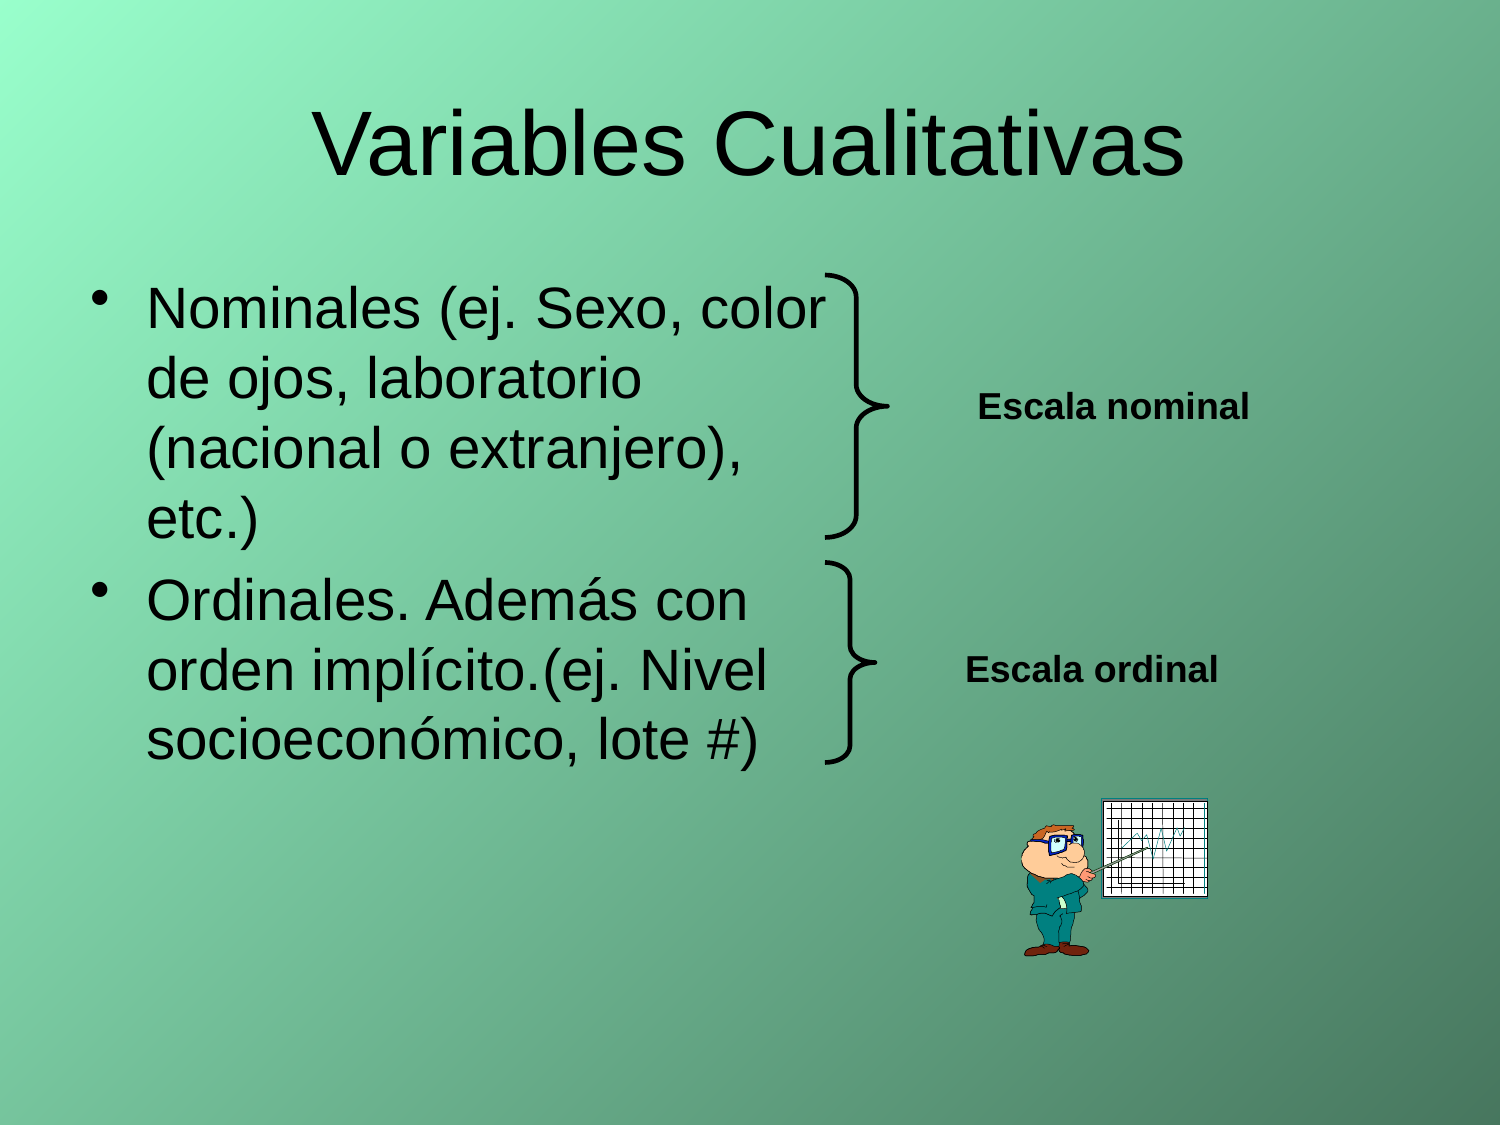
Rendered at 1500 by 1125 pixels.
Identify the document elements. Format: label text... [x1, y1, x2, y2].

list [1021, 798, 1209, 957]
list Nominales (ej. Sexo, color de ojos, laboratorio (nacional o extranjero), etc.) Ordinales. Además con orden implícito.(ej. Nivel socioeconómico, lote #) [74, 262, 863, 1006]
text_box Escala nominal [962, 374, 1266, 435]
text_box [824, 275, 888, 538]
title Variables Cualitativas [74, 44, 1426, 233]
text_box Escala ordinal [950, 637, 1235, 698]
text_box [824, 562, 875, 763]
